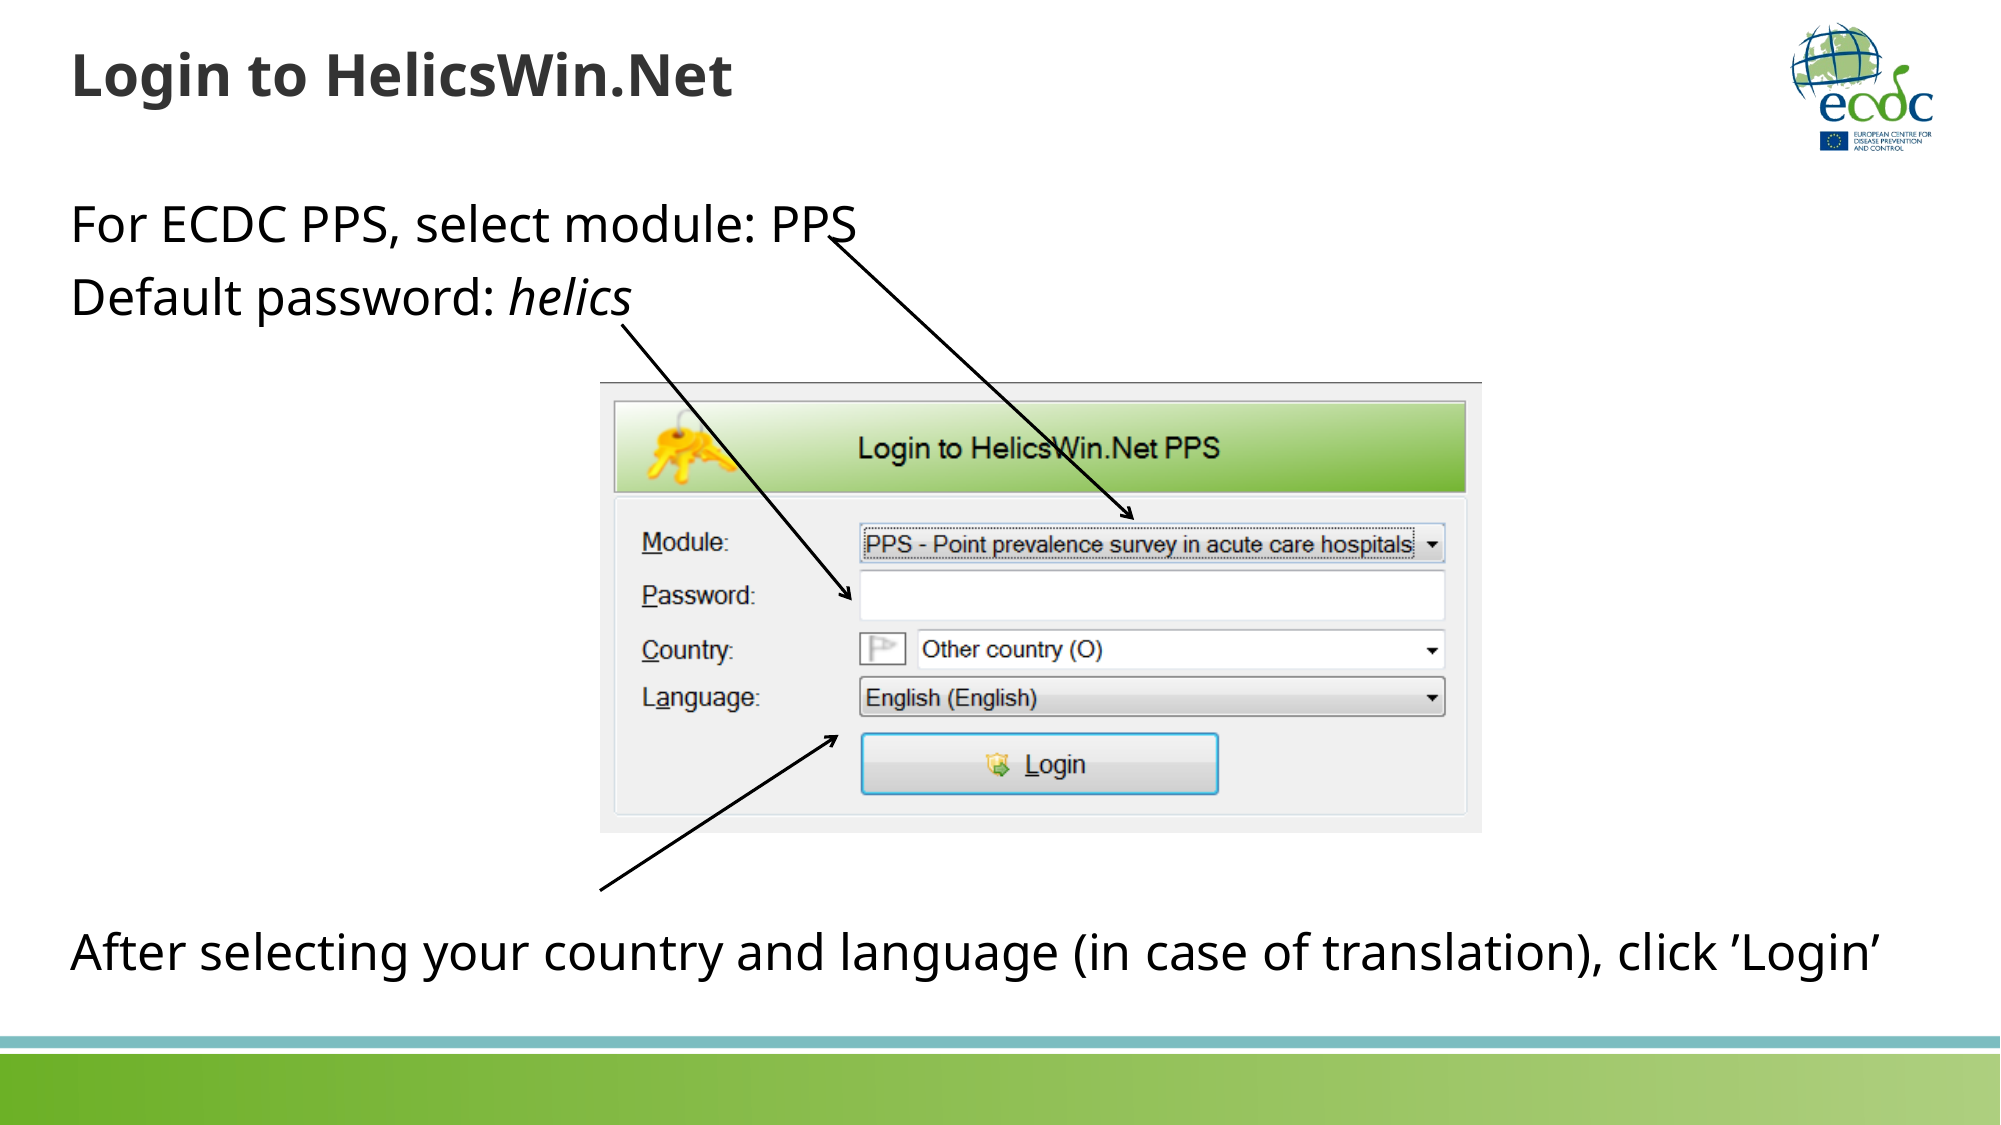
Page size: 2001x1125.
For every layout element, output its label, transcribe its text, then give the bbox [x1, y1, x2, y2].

title Login to HelicsWin.Net [70, 46, 1764, 177]
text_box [827, 235, 1135, 521]
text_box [599, 734, 839, 891]
list For ECDC PPS, select module: PPS Default password: helics After selecting your country and language (in case of translation), click ’Login’ [70, 199, 1936, 1025]
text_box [621, 324, 852, 601]
picture [0, 0, 2000, 1125]
